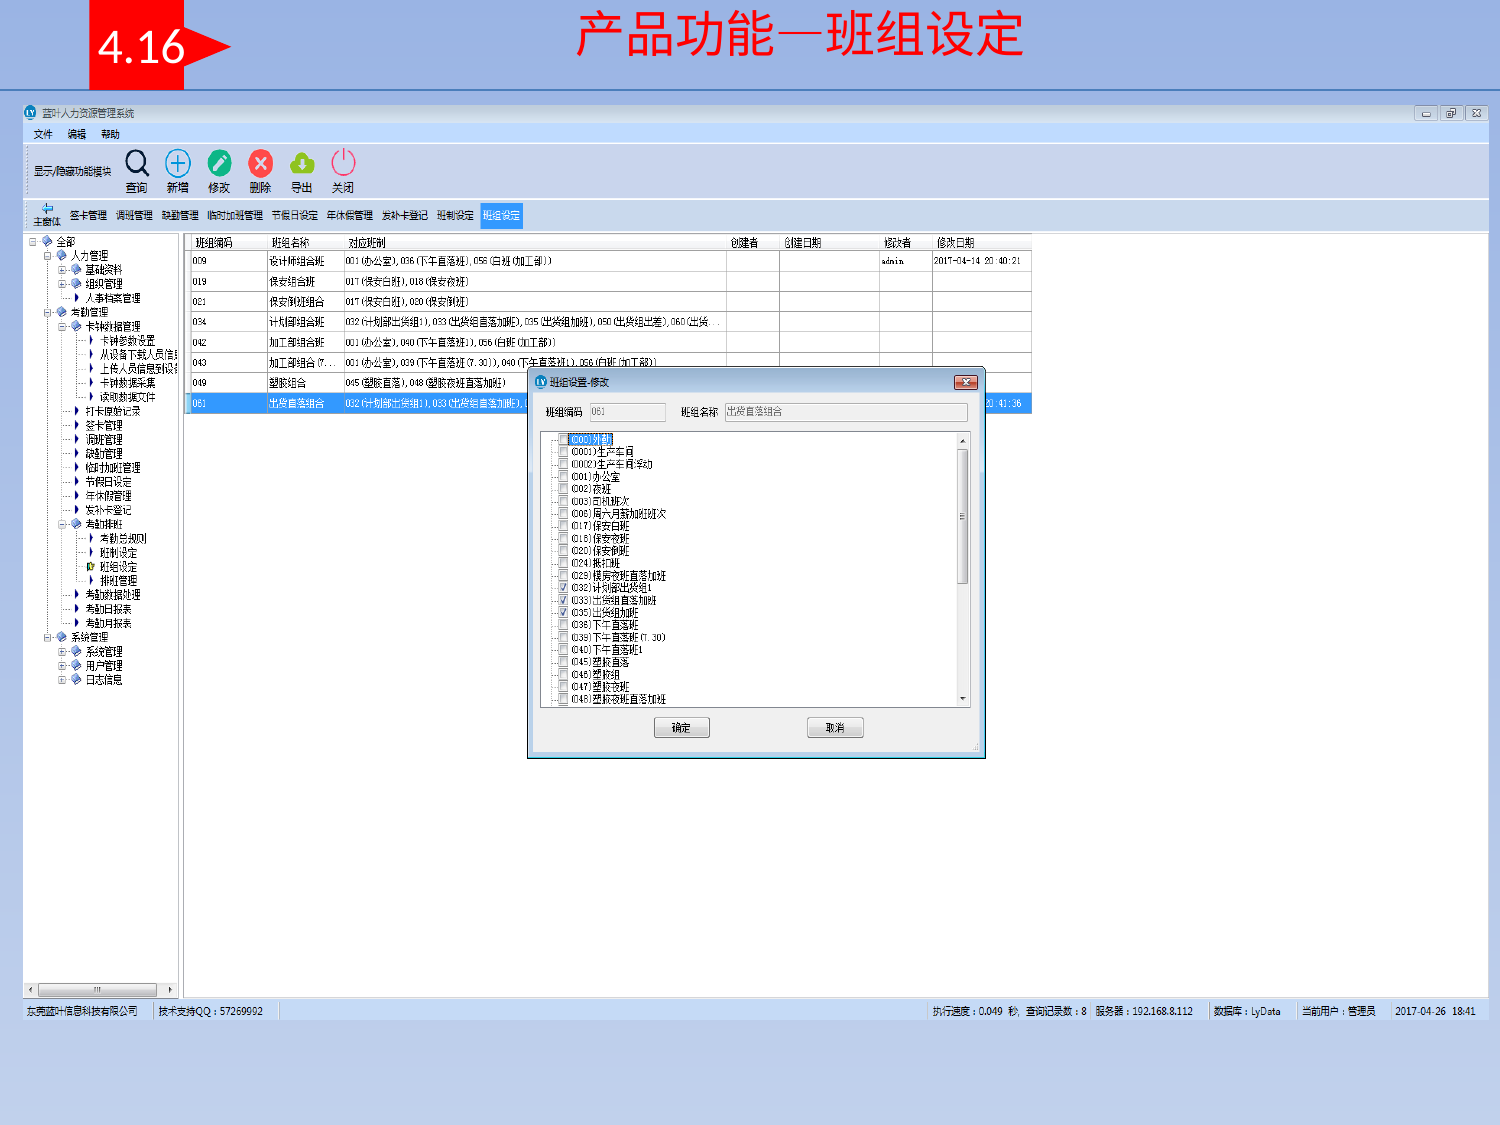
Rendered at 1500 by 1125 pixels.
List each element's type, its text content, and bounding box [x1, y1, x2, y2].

picture [23, 105, 1489, 1020]
text_box [87, 81, 186, 89]
text_box [87, 0, 186, 6]
text_box 产品功能—班组设定 [561, 0, 1081, 71]
text_box [201, 31, 234, 62]
text_box 4.16 [82, 6, 201, 81]
